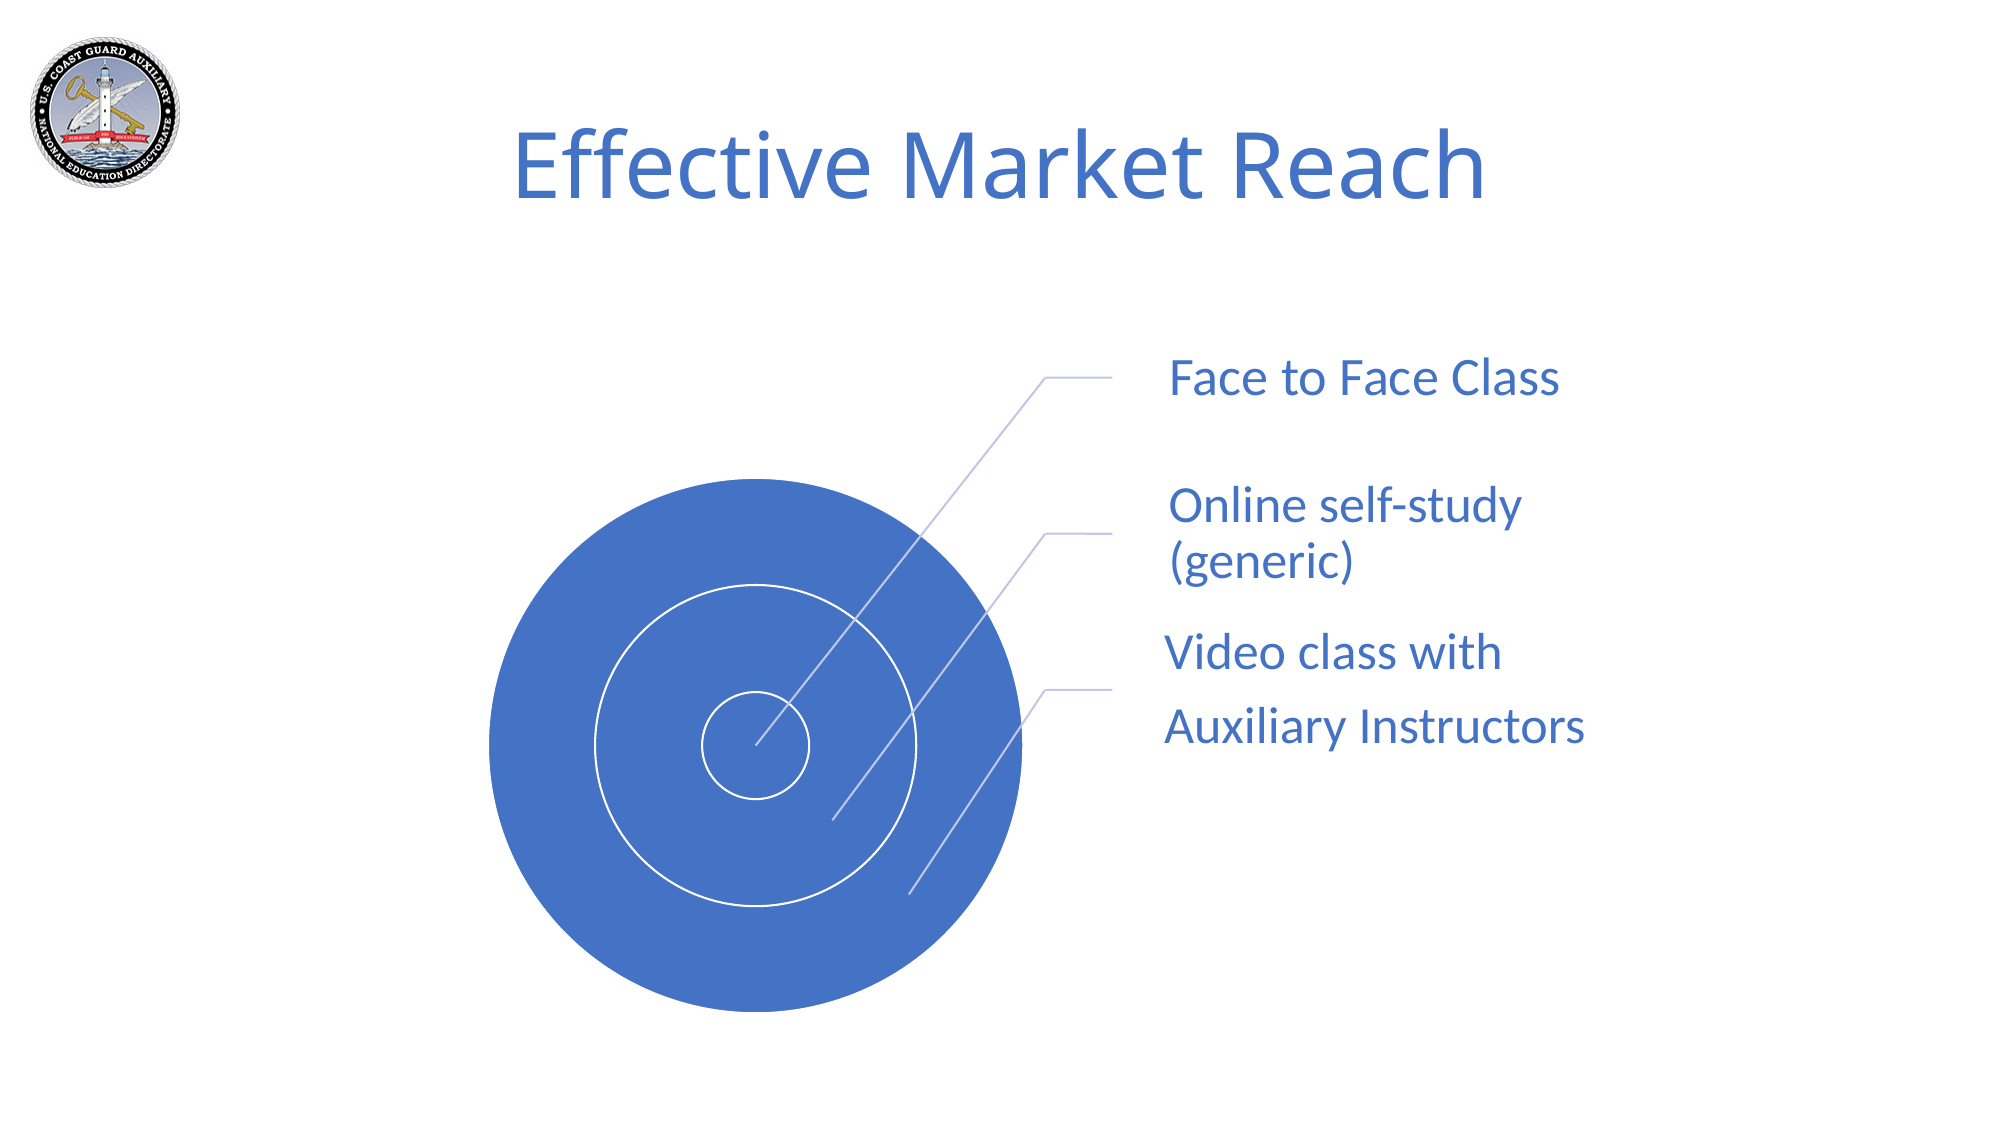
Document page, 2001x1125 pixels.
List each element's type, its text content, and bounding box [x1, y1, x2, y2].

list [137, 299, 1863, 1014]
title Effective Market Reach [137, 59, 1863, 278]
picture [29, 37, 180, 188]
